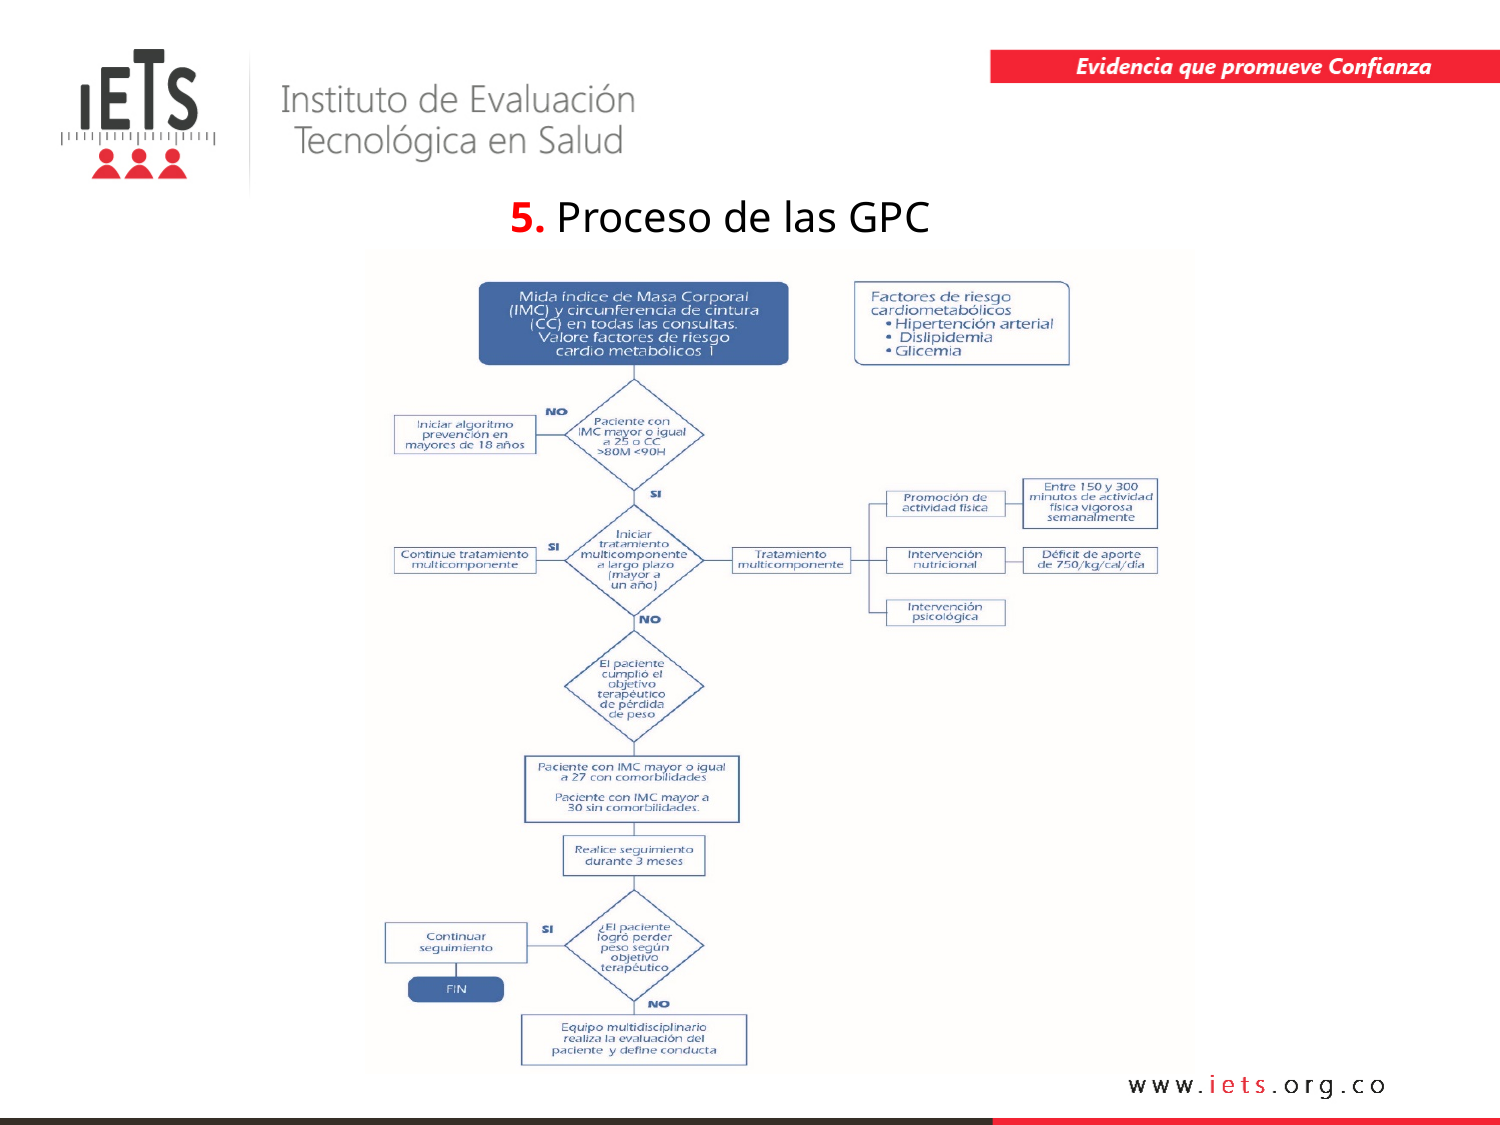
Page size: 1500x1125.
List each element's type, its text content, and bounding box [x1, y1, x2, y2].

picture [0, 0, 1500, 1125]
text_box 5. Proceso de las GPC [495, 183, 946, 247]
